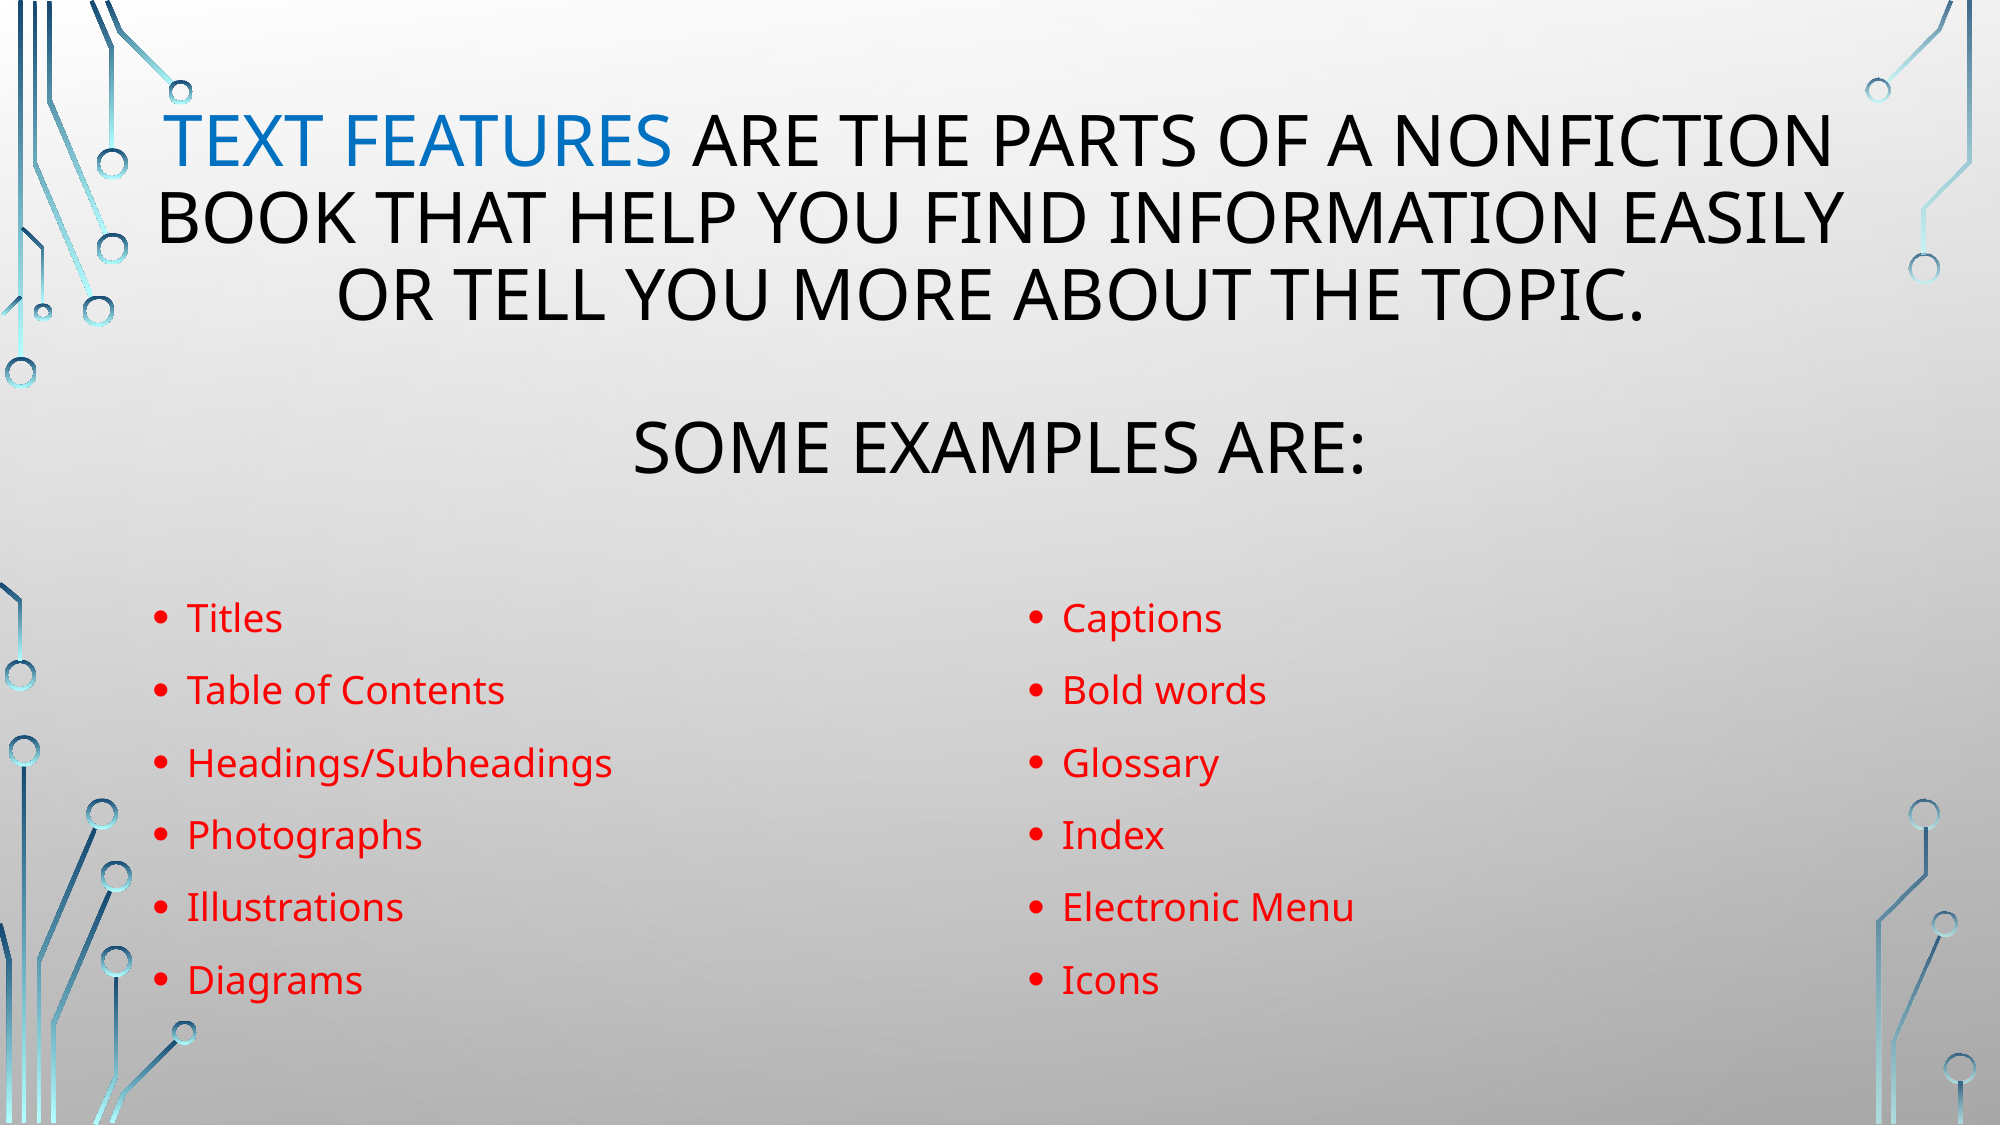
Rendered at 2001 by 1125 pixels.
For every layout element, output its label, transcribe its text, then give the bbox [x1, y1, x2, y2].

list Captions Bold words Glossary Index Electronic Menu Icons [1012, 576, 1863, 1014]
list Titles Table of Contents Headings/Subheadings Photographs Illustrations Diagrams [137, 576, 988, 1014]
title Text features are the parts of a nonfiction book that help you find information easily or tell you more about the topic. Some examples are: [137, 59, 1863, 535]
